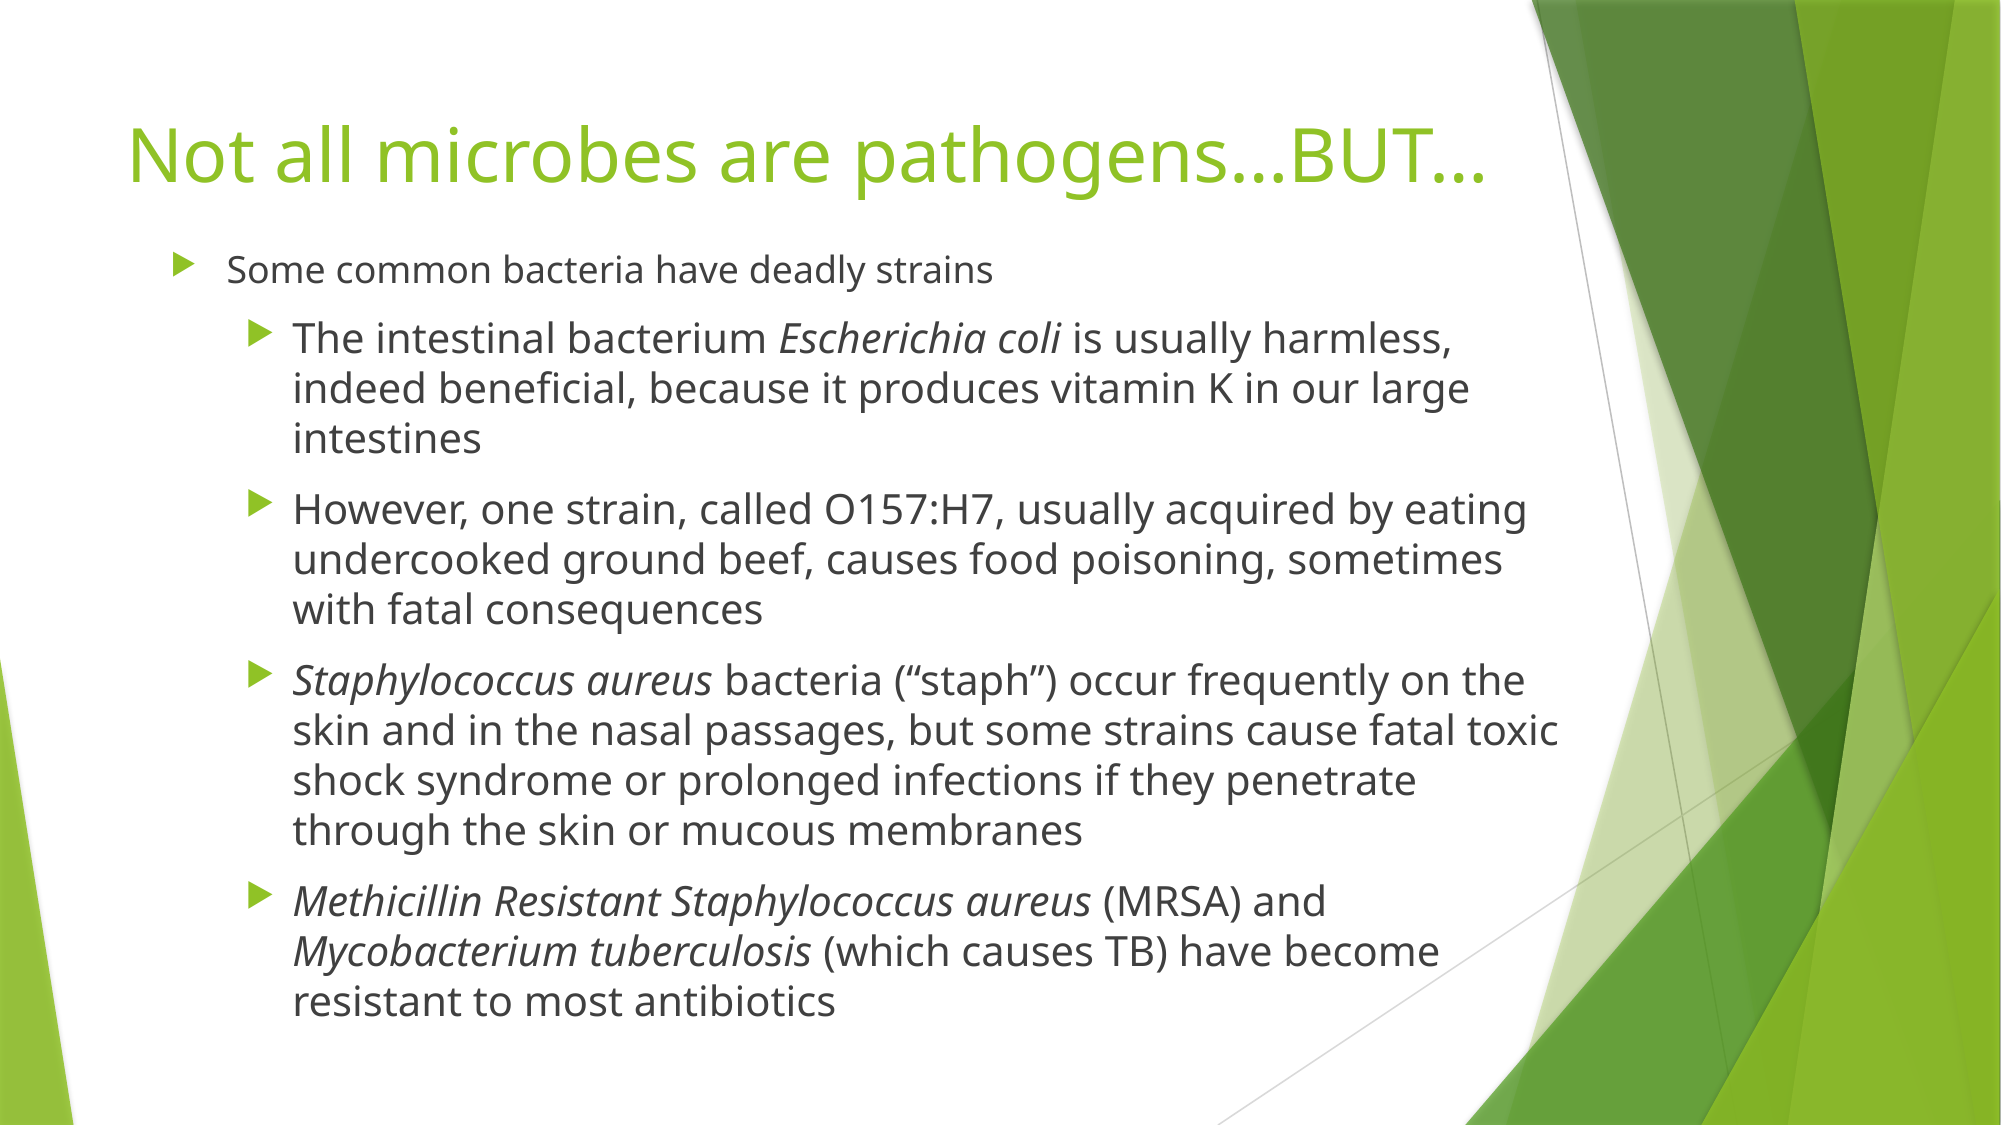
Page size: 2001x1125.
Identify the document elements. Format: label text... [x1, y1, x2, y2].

title Not all microbes are pathogens…BUT… [111, 99, 1522, 317]
list Some common bacteria have deadly strains The intestinal bacterium Escherichia coli is usually harmless, indeed beneficial, because it produces vitamin K in our large intestines However, one strain, called O157:H7, usually acquired by eating undercooked ground beef, causes food poisoning, sometimes with fatal consequences Staphylococcus aureus bacteria (“staph”) occur frequently on the skin and in the nasal passages, but some strains cause fatal toxic shock syndrome or prolonged infections if they penetrate through the skin or mucous membranes Methicillin Resistant Staphylococcus aureus (MRSA) and Mycobacterium tuberculosis (which causes TB) have become resistant to most antibiotics [155, 238, 1595, 1100]
